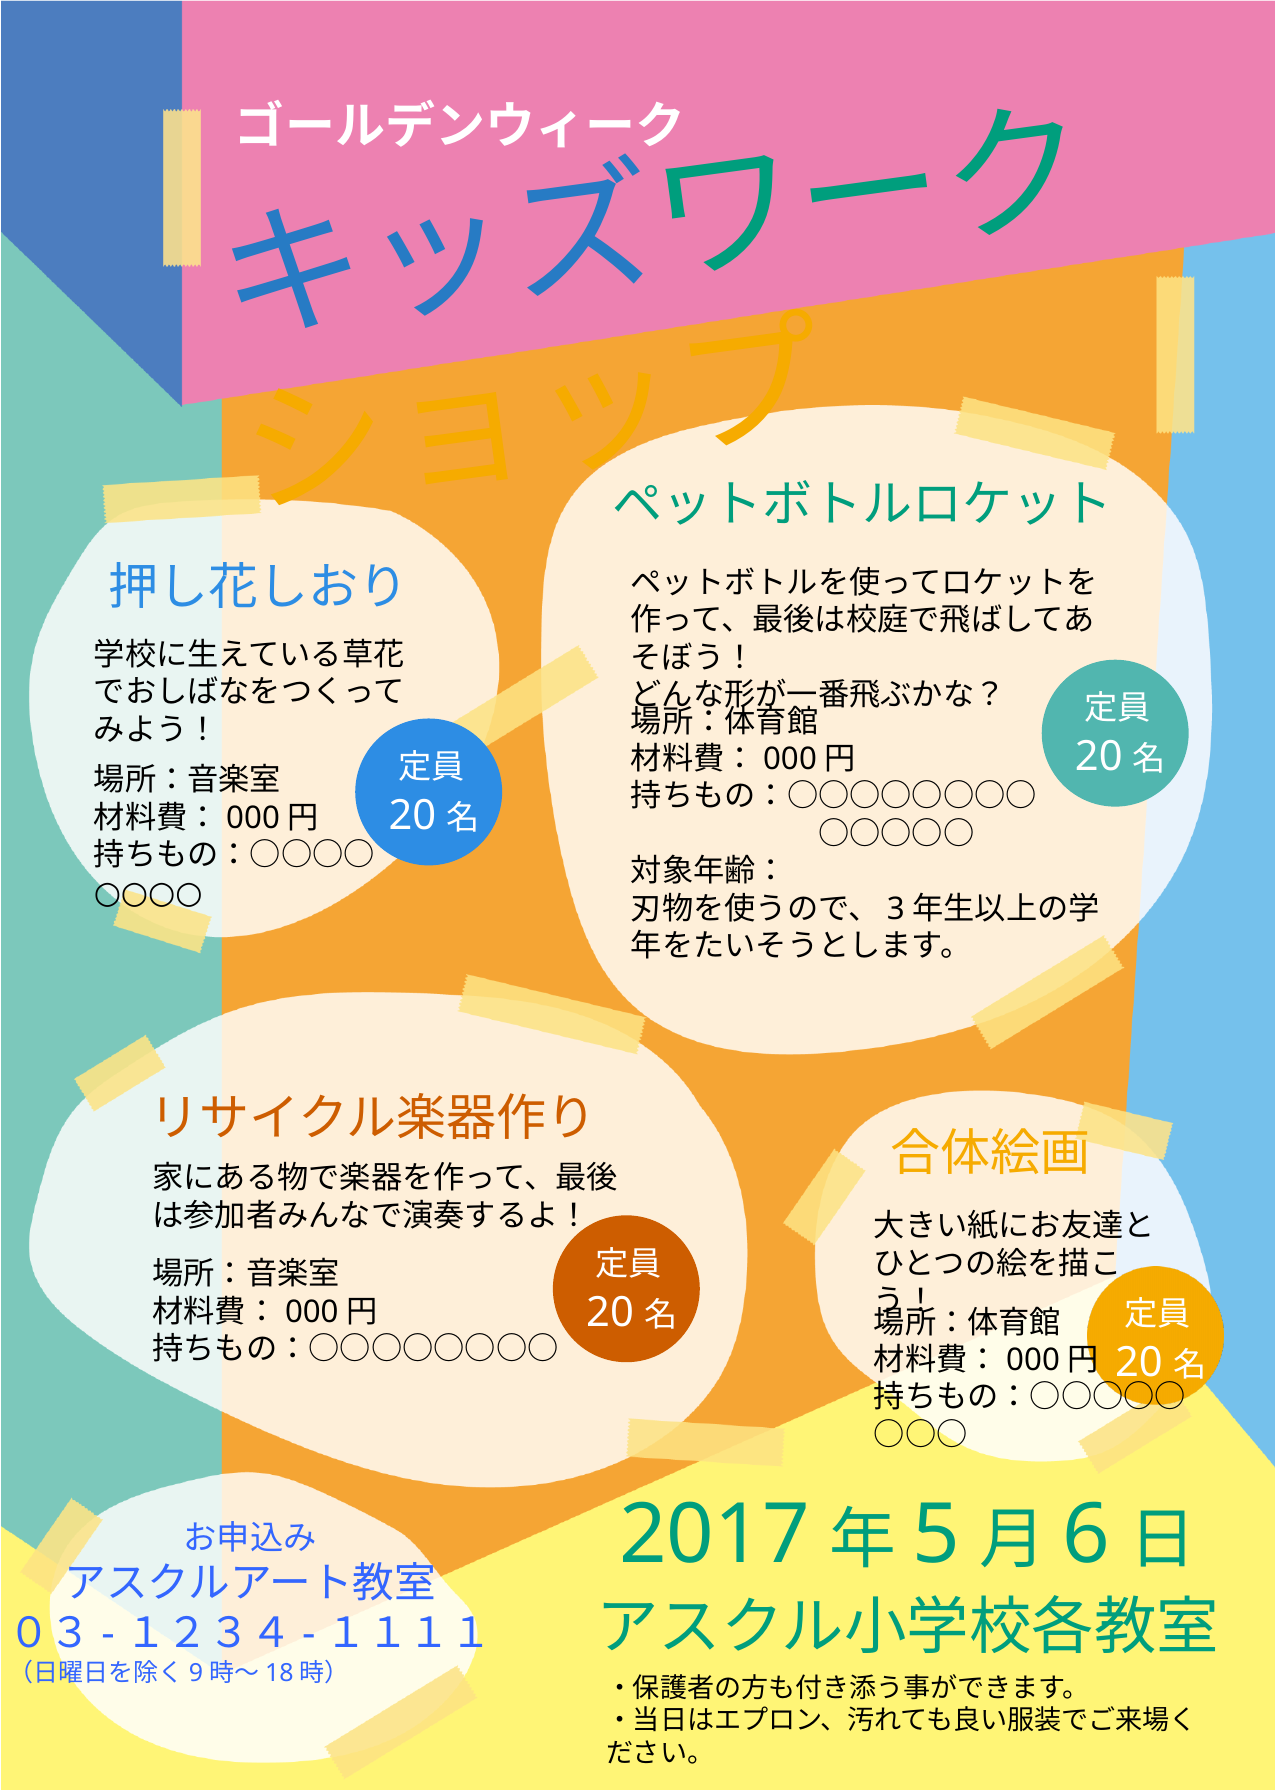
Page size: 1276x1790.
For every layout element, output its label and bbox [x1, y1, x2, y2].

text_box [552, 1215, 700, 1363]
text_box [355, 718, 503, 866]
text_box [1087, 1266, 1224, 1405]
picture [0, 0, 1275, 1790]
text_box [1041, 659, 1189, 807]
